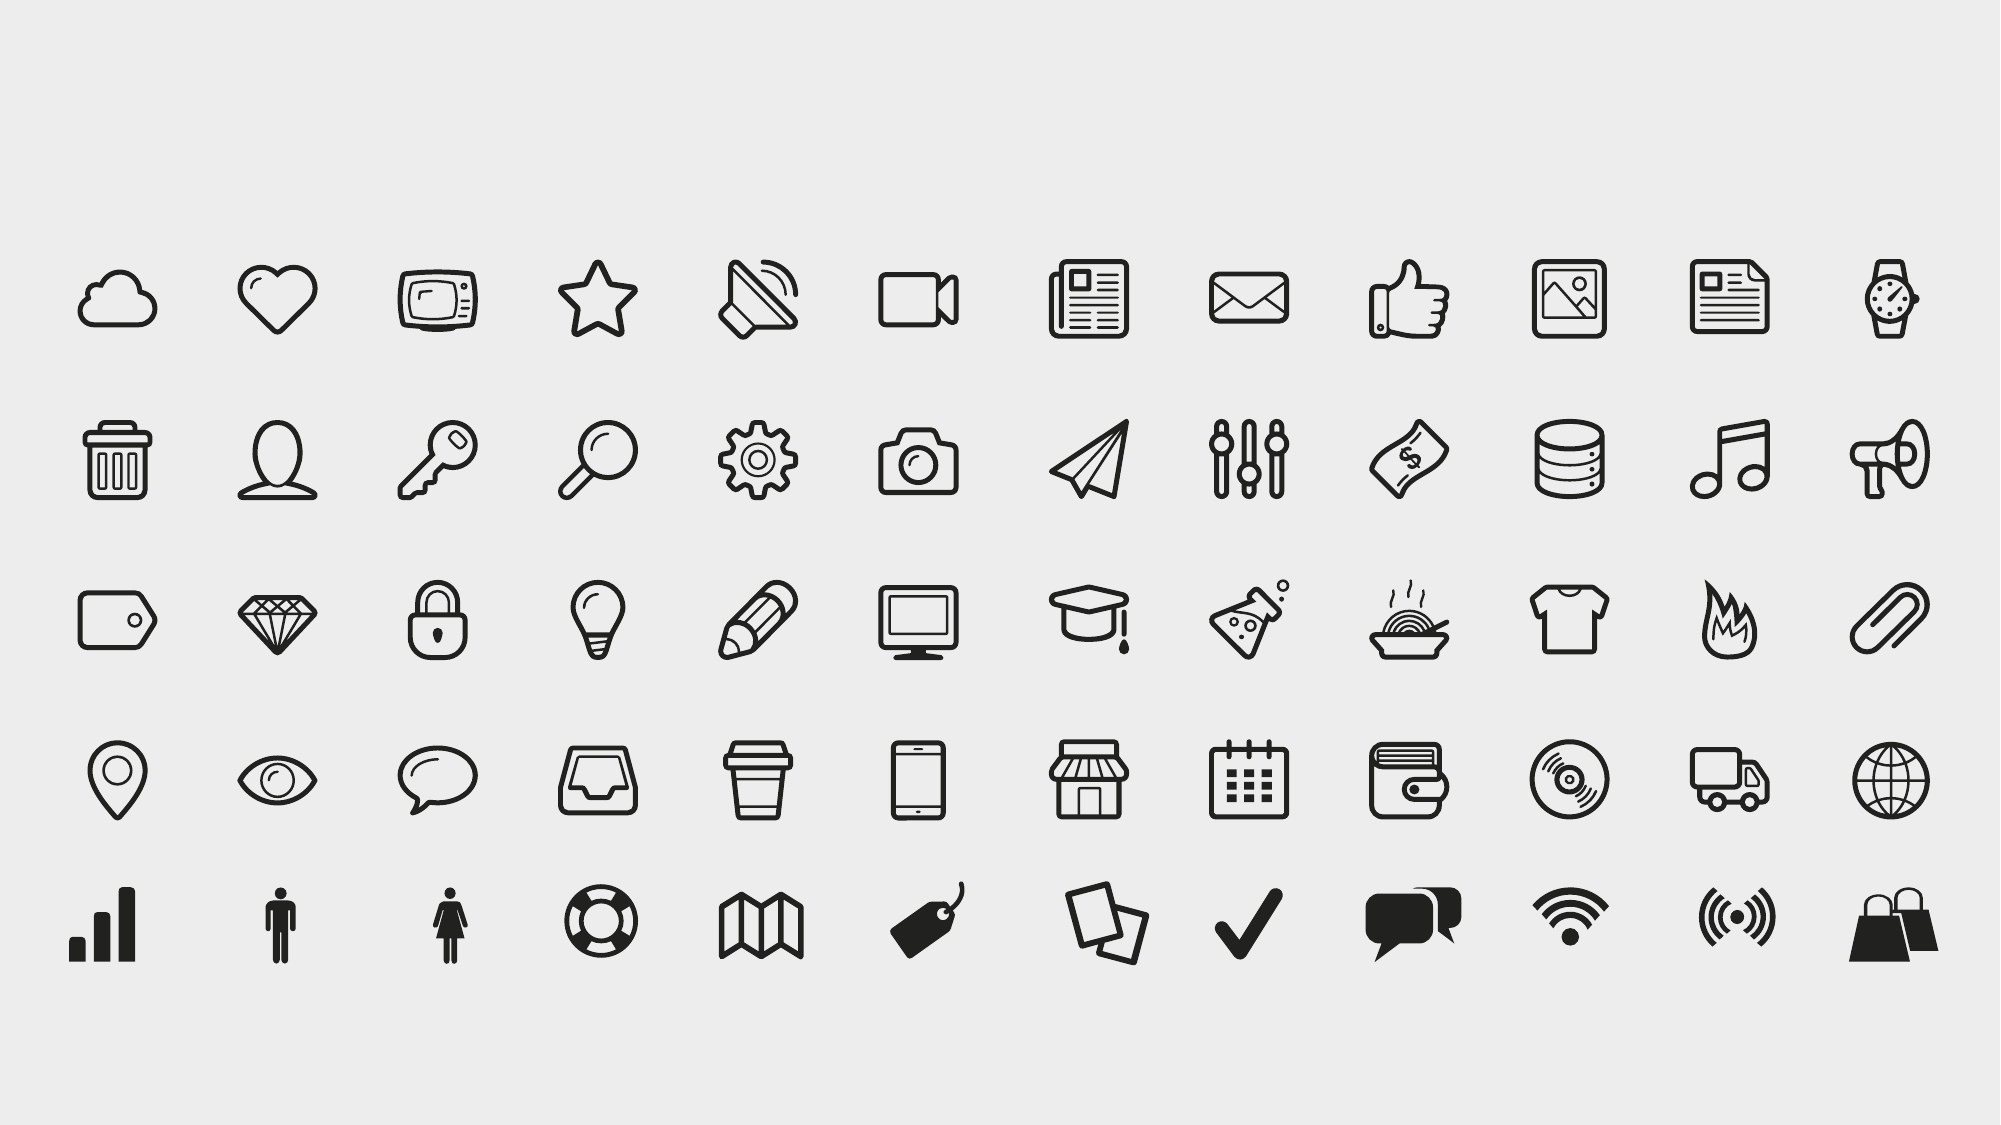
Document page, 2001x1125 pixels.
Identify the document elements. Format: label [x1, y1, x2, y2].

text_box [69, 259, 1939, 966]
